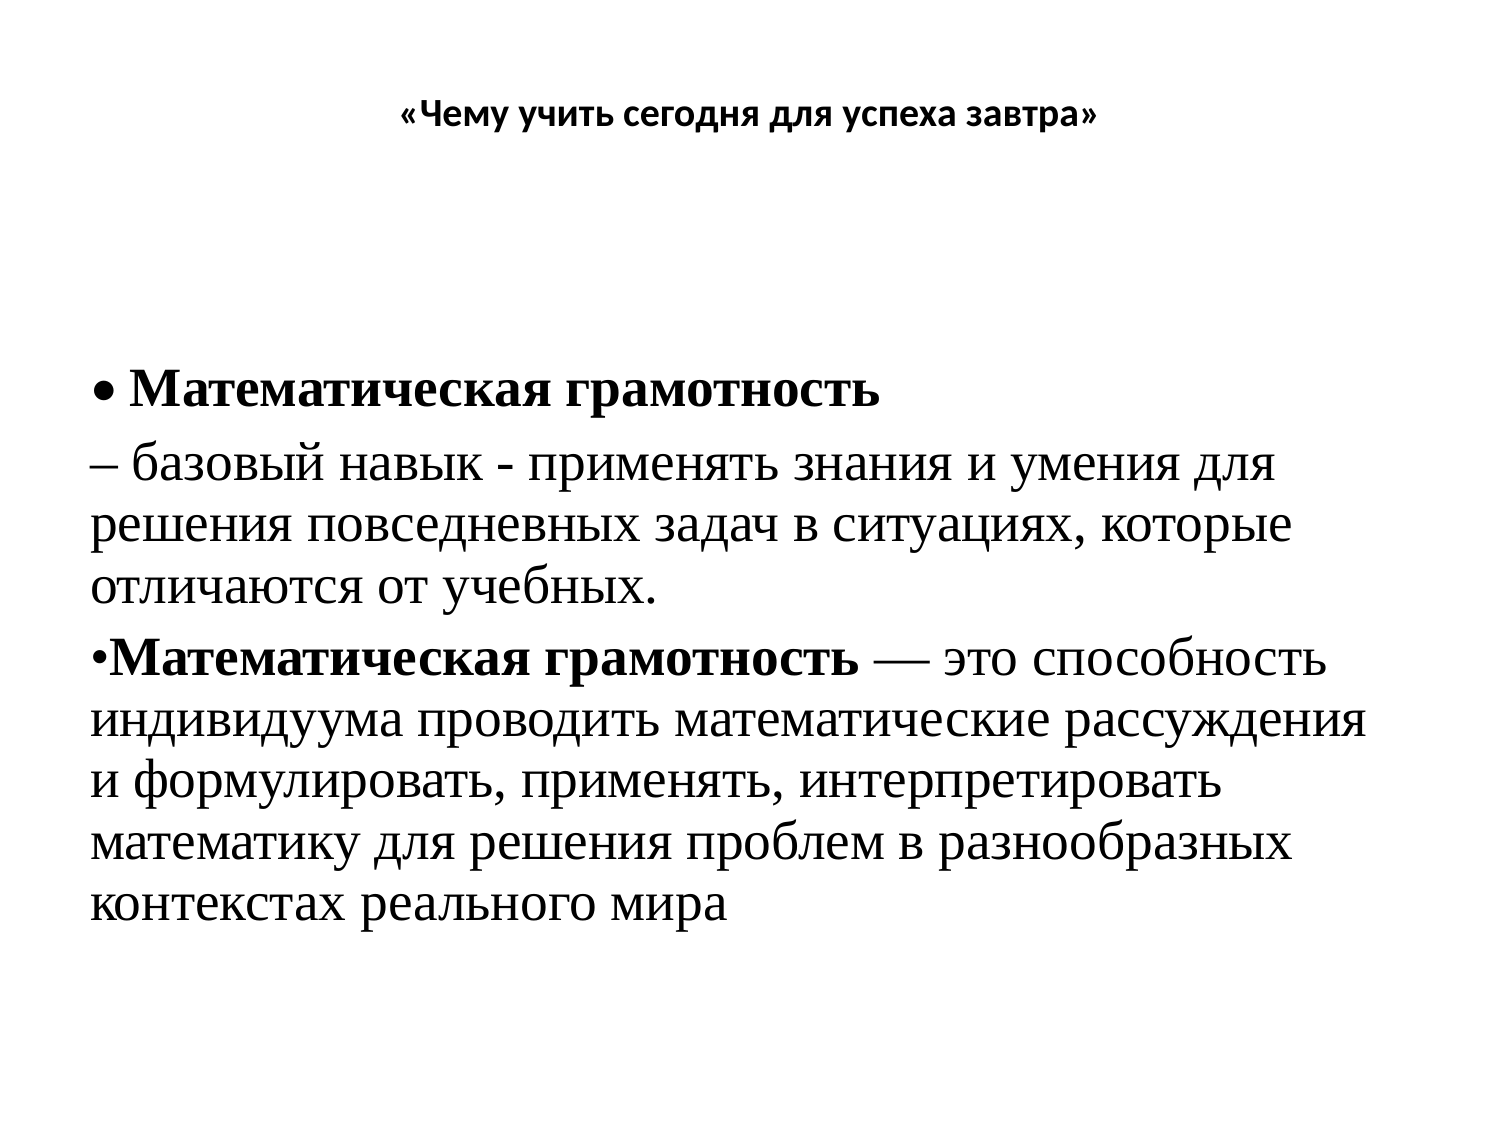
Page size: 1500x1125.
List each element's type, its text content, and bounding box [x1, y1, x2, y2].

title «Чему учить сегодня для успеха завтра» [75, 45, 1425, 233]
list • Математическая грамотность – базовый навык - применять знания и умения для решения повседневных задач в ситуациях, которые отличаются от учебных. •Математическая грамотность — это способность индивидуума проводить математические рассуждения и формулировать, применять, интерпретировать математику для решения проблем в разнообразных контекстах реального мира [75, 349, 1425, 1083]
